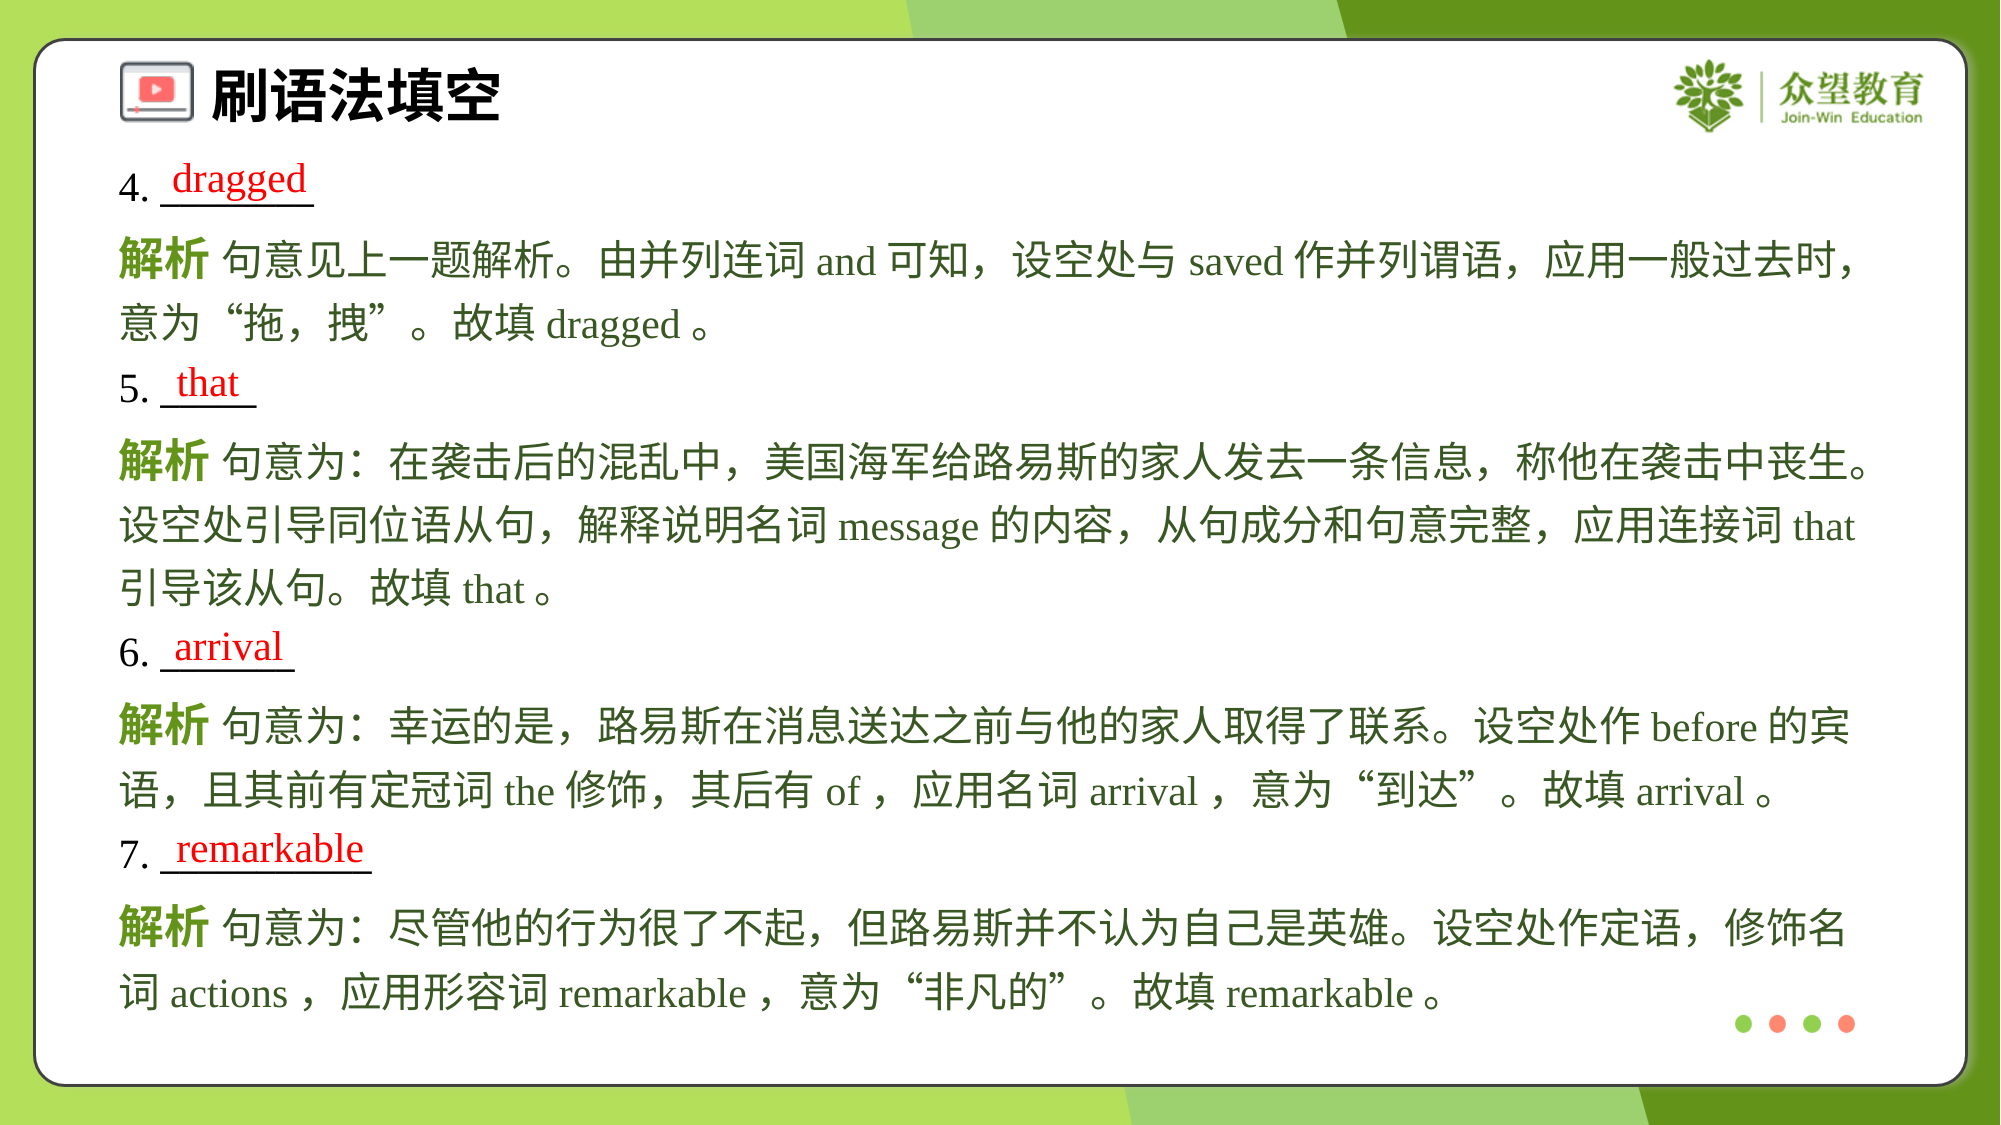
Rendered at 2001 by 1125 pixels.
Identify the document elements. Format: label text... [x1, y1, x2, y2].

text_box 解析 句意为：在袭击后的混乱中，美国海军给路易斯的家人发去一条信息，称他在袭击中丧生。设空处引导同位语从句，解释说明名词message的内容，从句成分和句意完整，应用连接词that引导该从句。故填that。 [118, 417, 1883, 607]
text_box arrival [170, 606, 288, 665]
text_box 7. ___________ [118, 814, 1883, 872]
text_box dragged [167, 138, 312, 197]
picture [0, 0, 2000, 1125]
text_box 解析 句意见上一题解析。由并列连词and可知，设空处与saved作并列谓语，应用一般过去时，意为“拖，拽”。故填dragged。 [118, 215, 1883, 343]
text_box 解析 句意为：尽管他的行为很了不起，但路易斯并不认为自己是英雄。设空处作定语，修饰名词actions，应用形容词remarkable，意为“非凡的”。故填remarkable。 [118, 884, 1883, 1011]
text_box remarkable [172, 808, 369, 867]
text_box 5. _____ [118, 348, 1883, 406]
text_box 4. ________ [118, 146, 1883, 204]
text_box 6. _______ [118, 612, 1883, 670]
text_box that [172, 342, 244, 400]
text_box 解析 句意为：幸运的是，路易斯在消息送达之前与他的家人取得了联系。设空处作before的宾语，且其前有定冠词the修饰，其后有of，应用名词arrival，意为“到达”。故填arrival。 [118, 682, 1883, 809]
